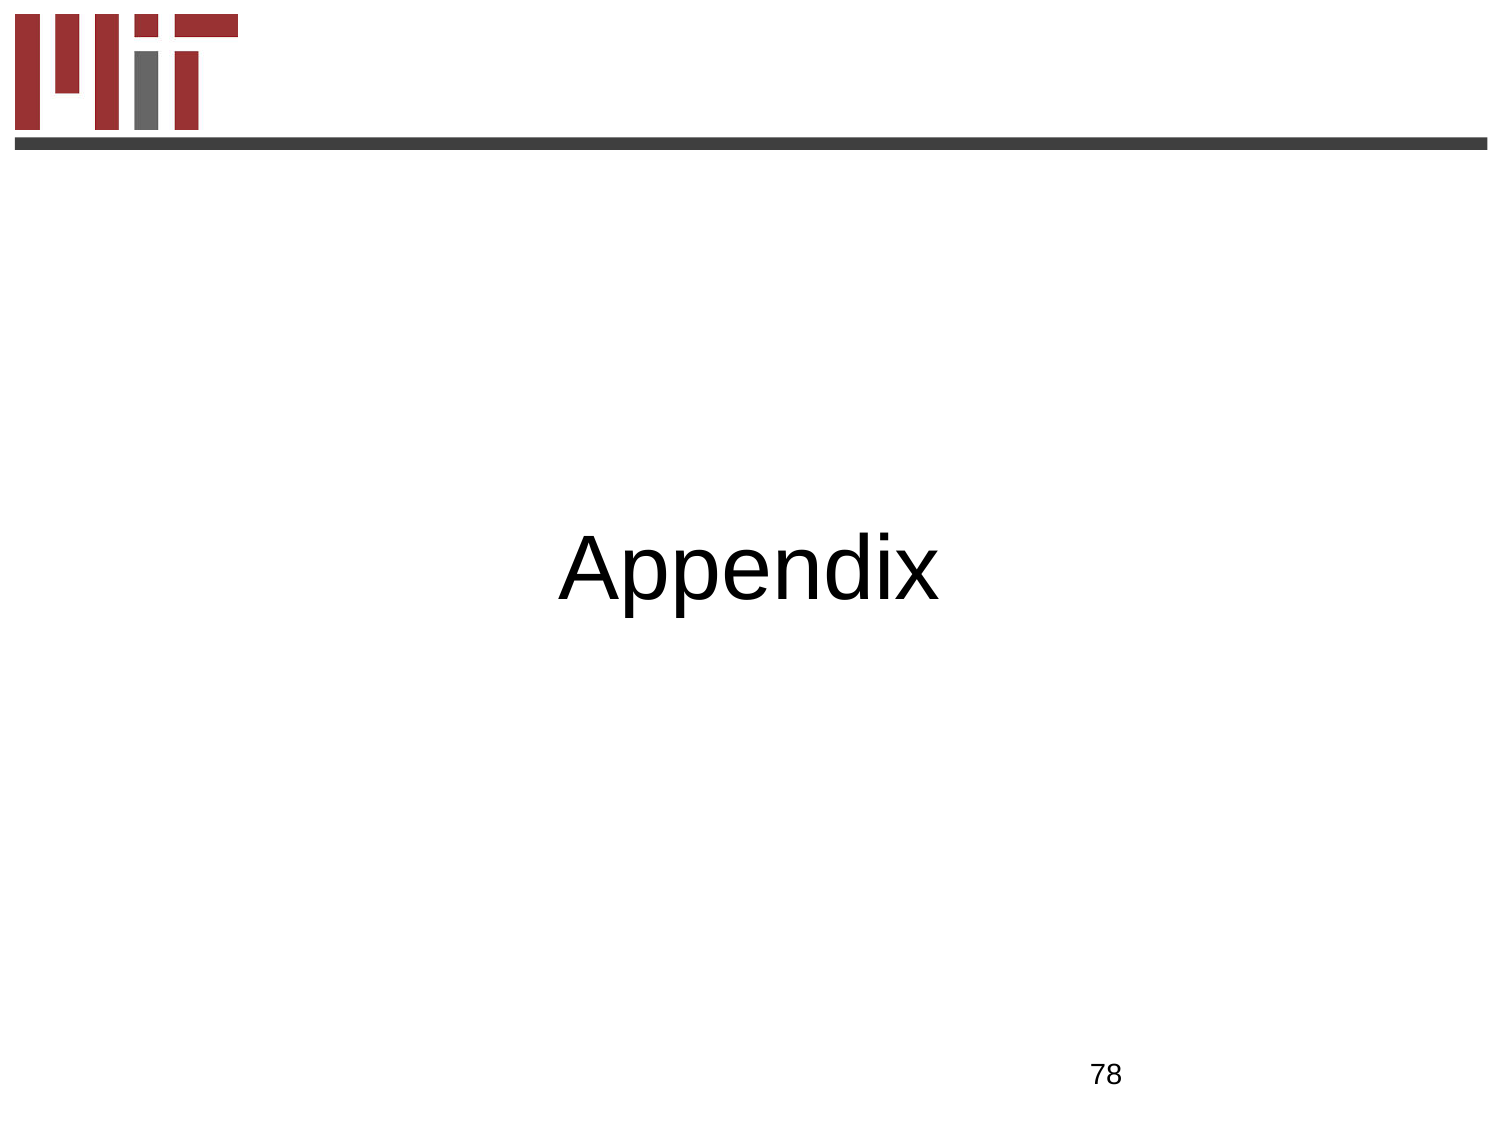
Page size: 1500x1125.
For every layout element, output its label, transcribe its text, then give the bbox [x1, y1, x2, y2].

slide_number 78 [1074, 1042, 1425, 1103]
picture [15, 14, 238, 130]
title Appendix [112, 441, 1388, 683]
